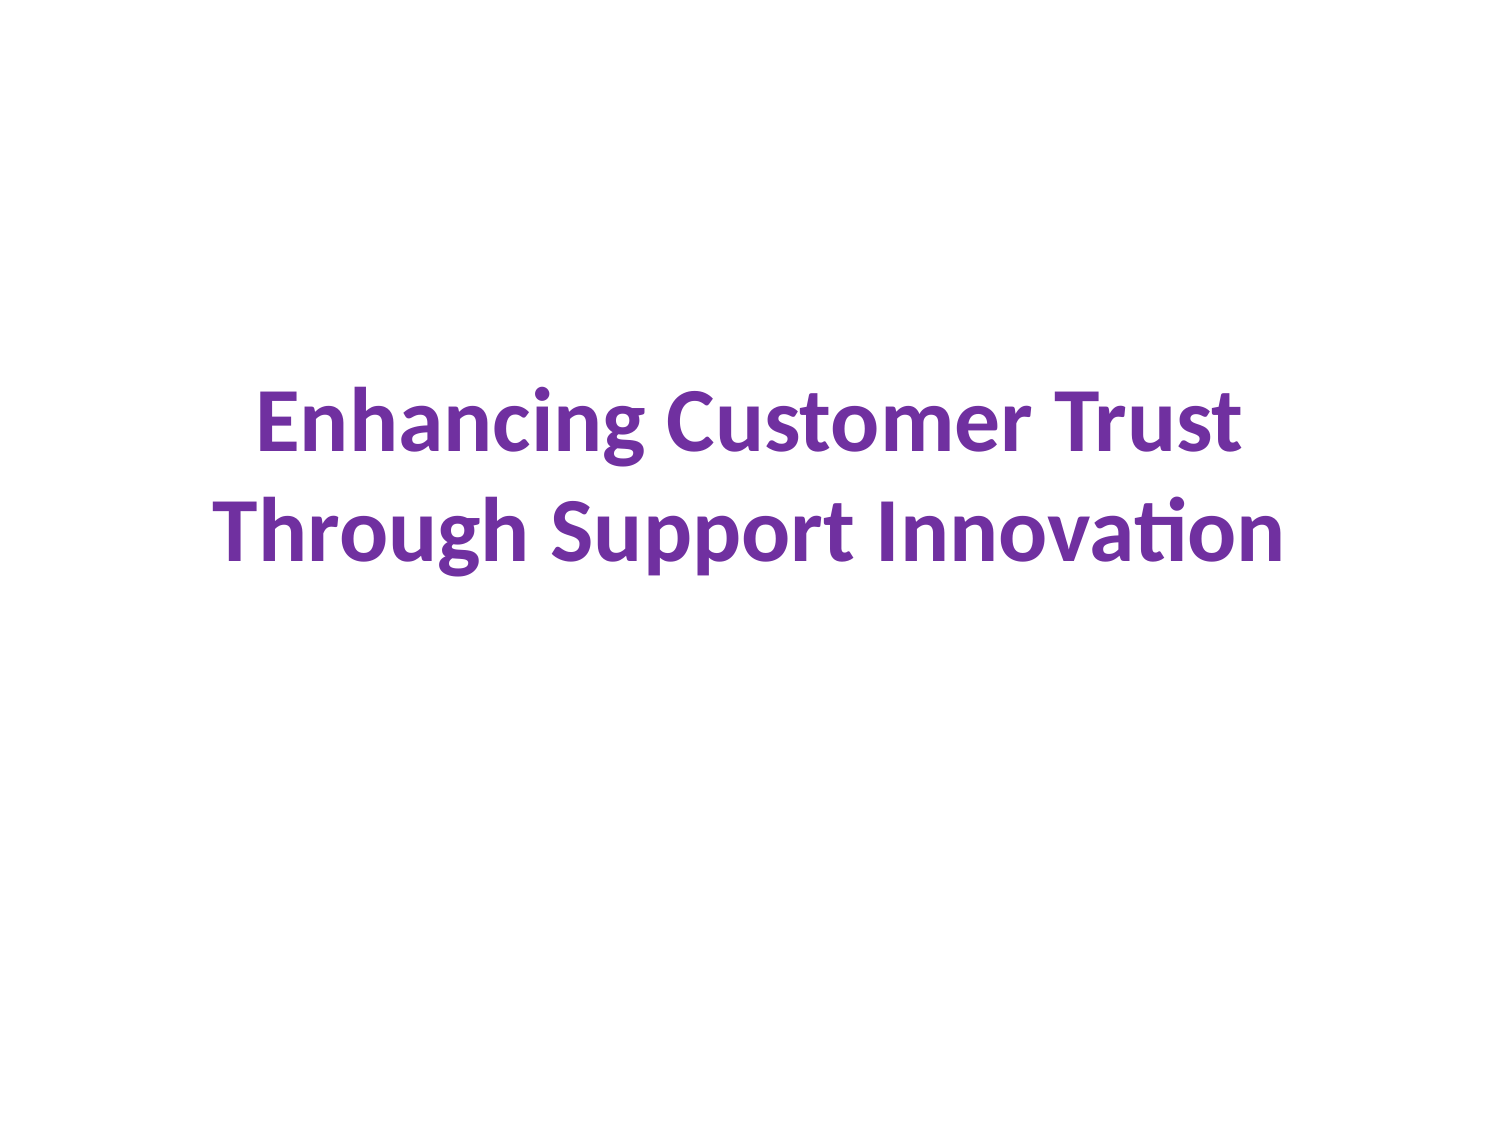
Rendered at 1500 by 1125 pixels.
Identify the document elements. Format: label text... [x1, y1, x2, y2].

title Enhancing Customer Trust Through Support Innovation [112, 349, 1388, 591]
